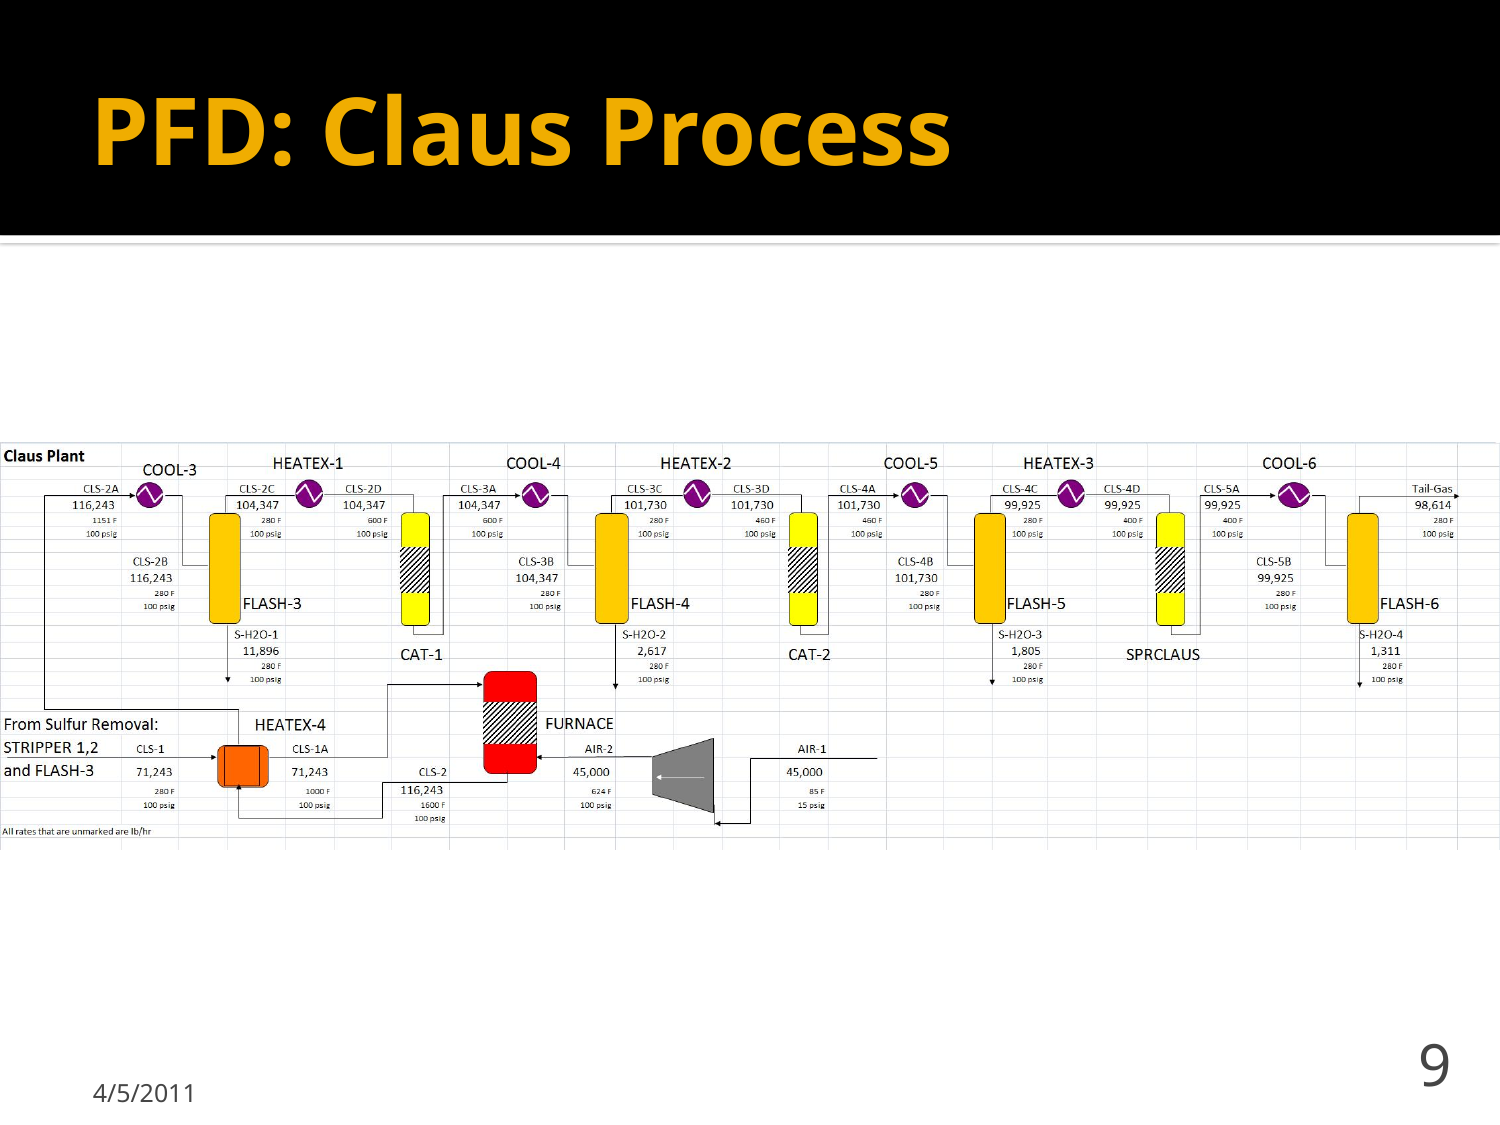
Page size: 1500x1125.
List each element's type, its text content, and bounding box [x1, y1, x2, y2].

picture [0, 442, 1500, 850]
title PFD: Claus Process [75, 25, 1425, 231]
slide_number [75, 1062, 425, 1108]
slide_number 9 [1345, 1062, 1467, 1108]
